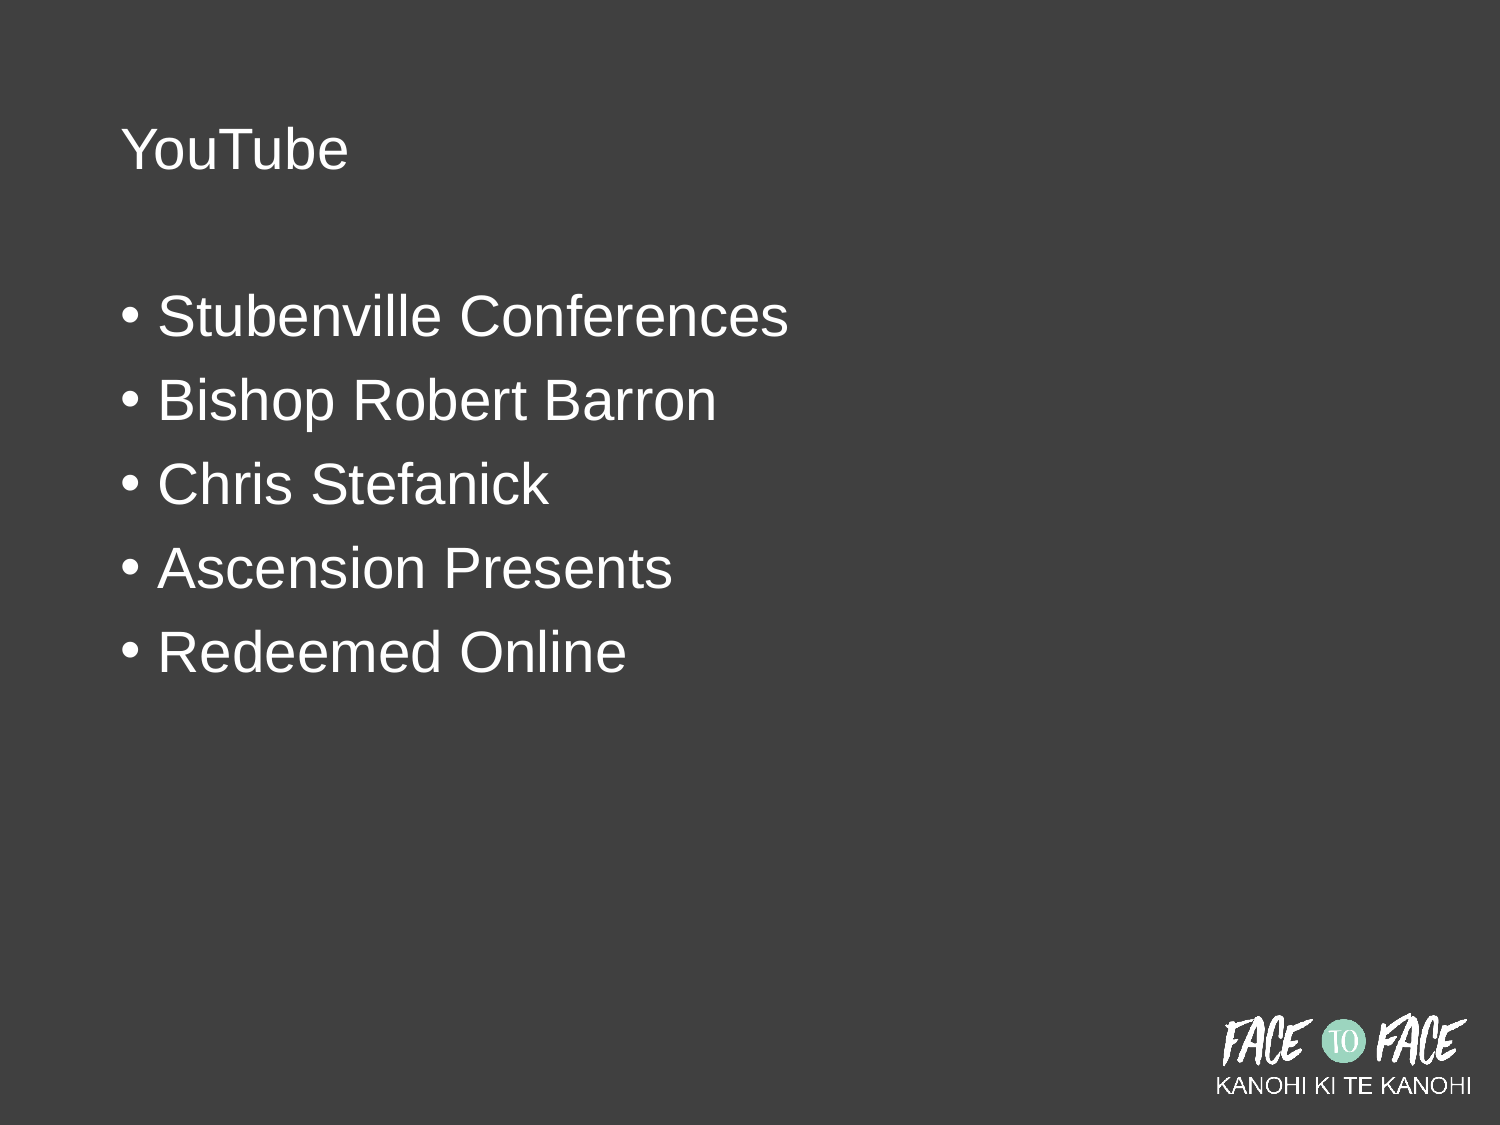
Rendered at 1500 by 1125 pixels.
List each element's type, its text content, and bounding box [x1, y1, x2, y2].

list YouTube Stubenville Conferences Bishop Robert Barron Chris Stefanick Ascension Presents Redeemed Online [105, 111, 1399, 826]
picture [1215, 1013, 1472, 1101]
